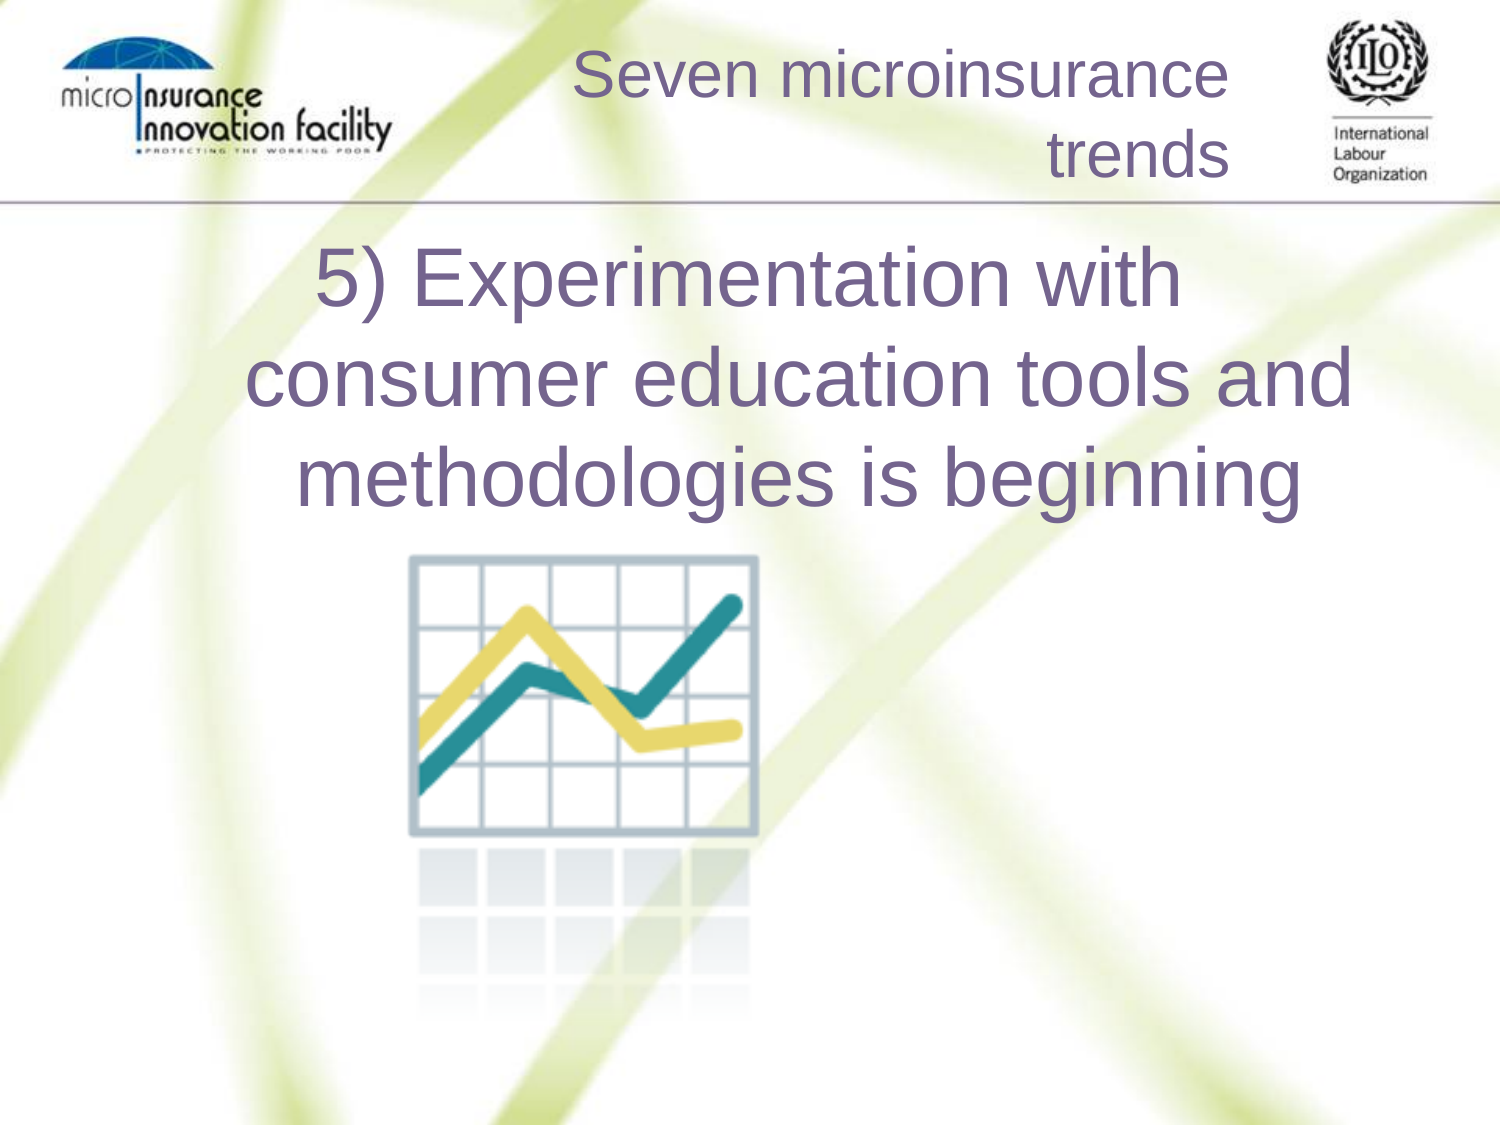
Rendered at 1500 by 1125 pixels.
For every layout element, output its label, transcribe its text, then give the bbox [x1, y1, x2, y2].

title 5) Experimentation with consumer education tools and methodologies is beginning [111, 302, 1388, 544]
text_box Seven microinsurance trends [419, 31, 1247, 191]
picture [0, 0, 1500, 1125]
